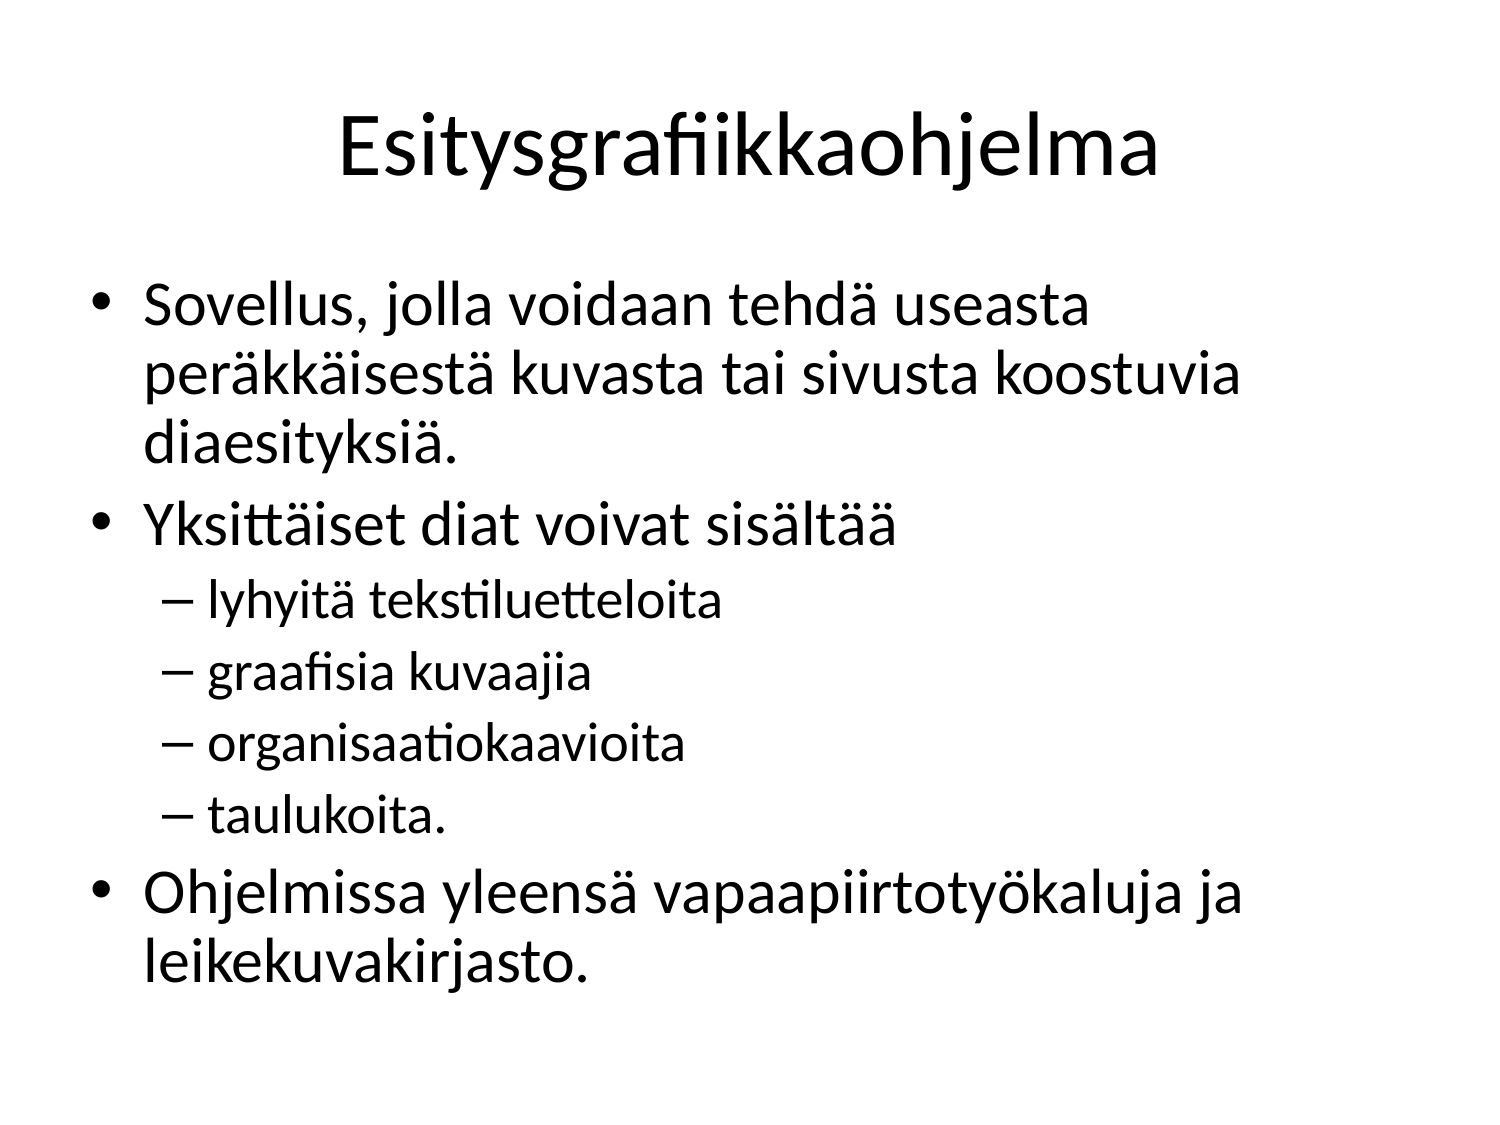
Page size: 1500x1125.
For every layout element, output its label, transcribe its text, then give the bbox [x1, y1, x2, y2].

list Sovellus, jolla voidaan tehdä useasta peräkkäisestä kuvasta tai sivusta koostuvia diaesityksiä. Yksittäiset diat voivat sisältää lyhyitä tekstiluetteloita graafisia kuvaajia organisaatiokaavioita taulukoita. Ohjelmissa yleensä vapaapiirtotyökaluja ja leikekuvakirjasto. [75, 262, 1425, 1005]
title Esitysgrafiikkaohjelma [75, 45, 1425, 233]
